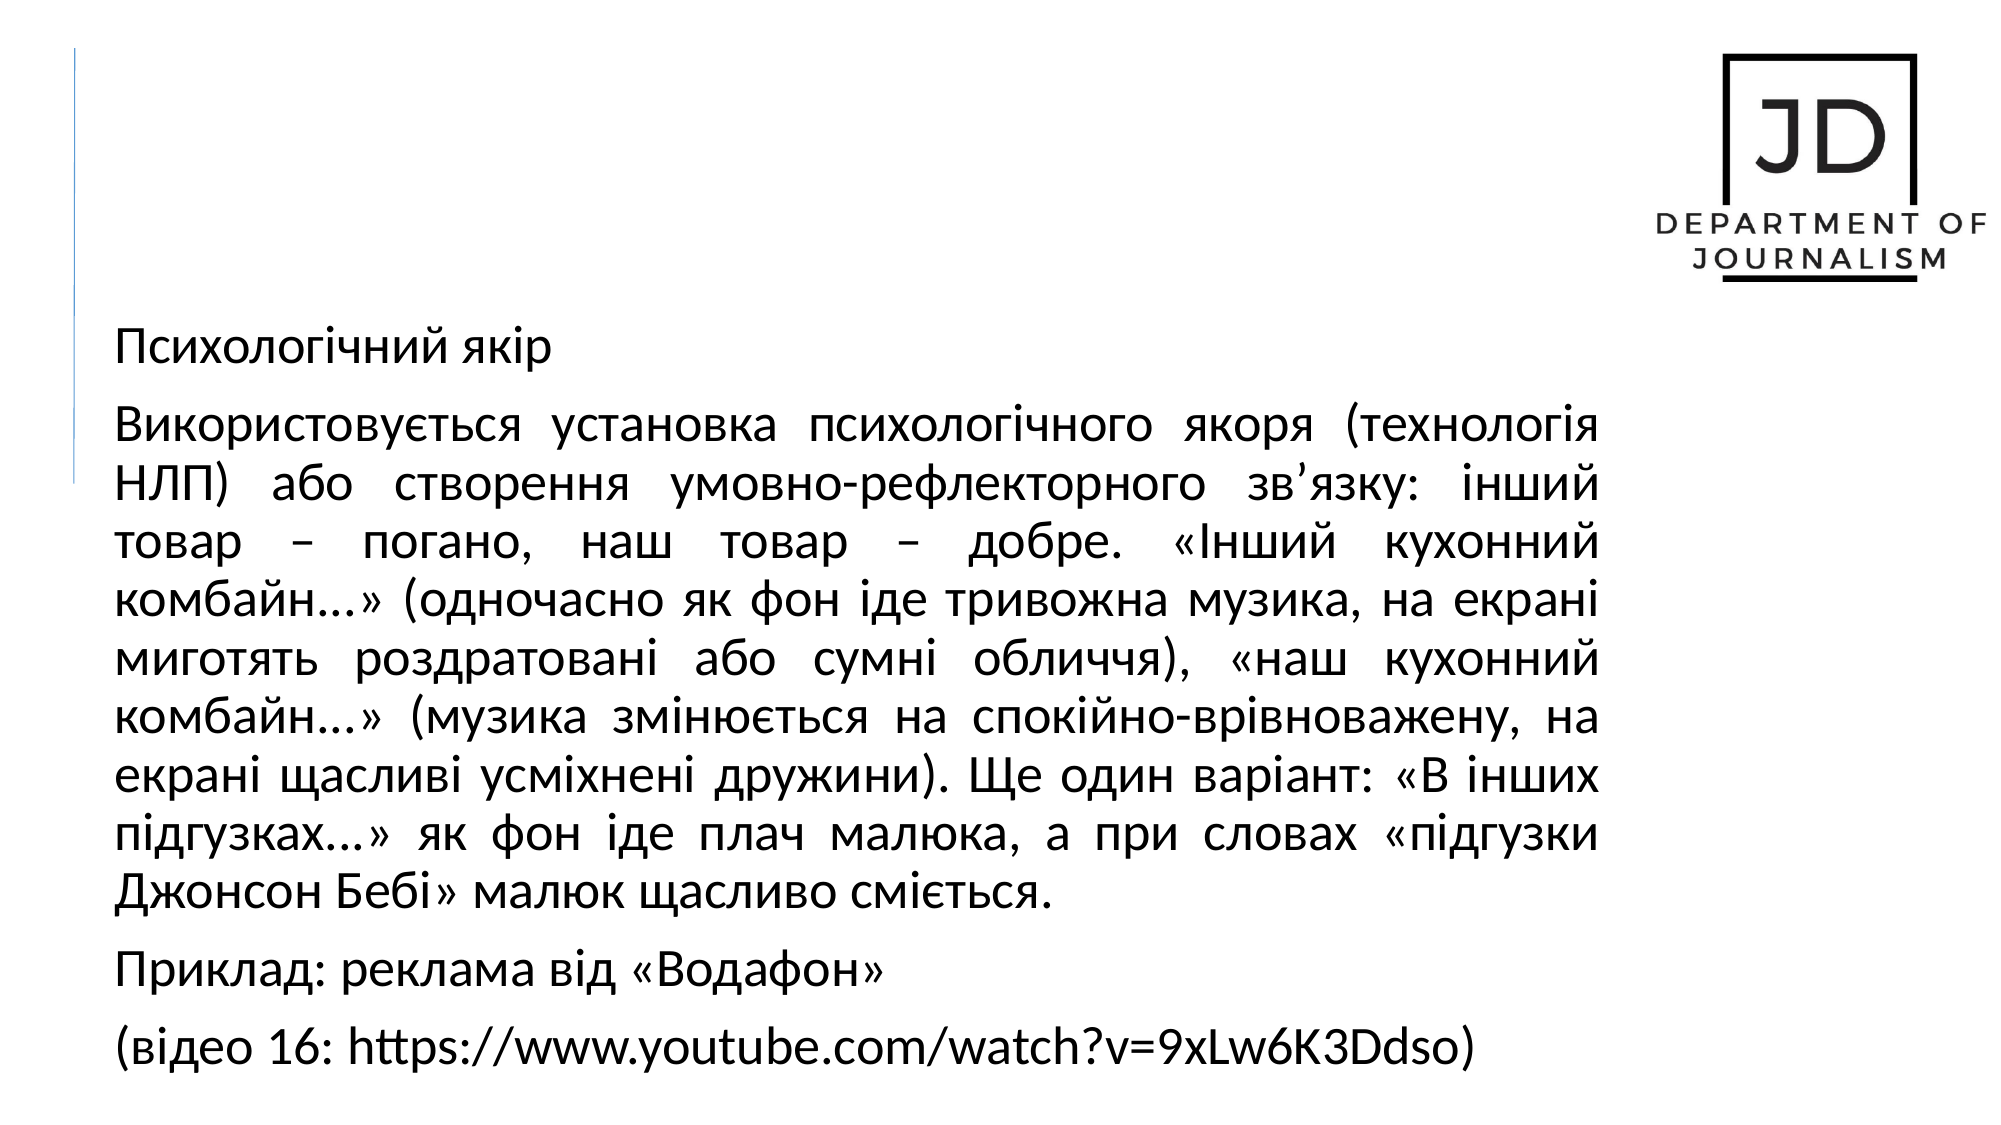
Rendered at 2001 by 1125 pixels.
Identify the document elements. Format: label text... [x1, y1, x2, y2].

picture [1641, 0, 2000, 358]
list Психологічний якір Використовується установка психологічного якоря (технологія НЛП) або створення умовно-рефлекторного зв’язку: інший товар – погано, наш товар – добре. «Інший кухонний комбайн...» (одночасно як фон іде тривожна музика, на екрані миготять роздратовані або сумні обличчя), «наш кухонний комбайн...» (музика змінюється на спокійно-врівноважену, на екрані щасливі усміхнені дружини). Ще один варіант: «В інших підгузках...» як фон іде плач малюка, а при словах «підгузки Джонсон Бебі» малюк щасливо сміється. Приклад: реклама від «Водафон» (відео 16: https://www.youtube.com/watch?v=9xLw6K3Ddso) [99, 309, 1617, 1096]
